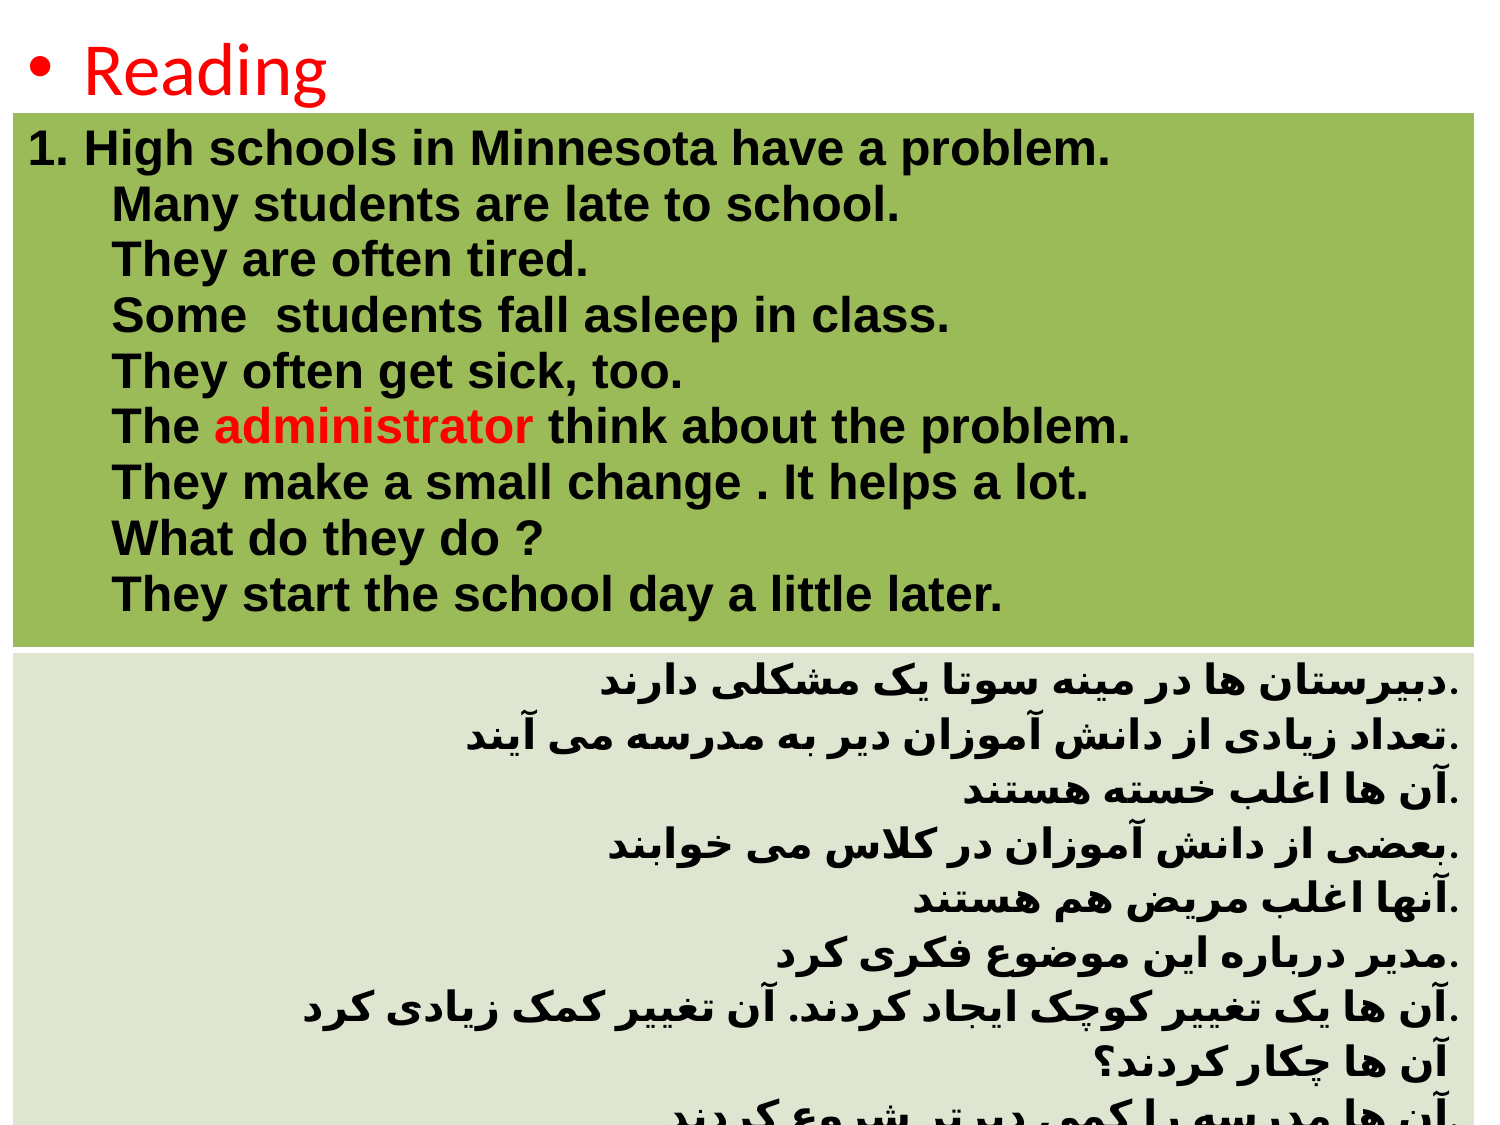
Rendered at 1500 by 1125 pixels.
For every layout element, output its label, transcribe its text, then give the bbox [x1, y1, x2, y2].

table_header High schools in Minnesota have a problem. Many students are late to school. They are often tired. Some students fall asleep in class. They often get sick, too. The administrator think about the problem. They make a small change . It helps a lot. What do they do ? They start the school day a little later. [13, 113, 1474, 647]
table_cell دبیرستان ها در مینه سوتا یک مشکلی دارند. تعداد زیادی از دانش آموزان دیر به مدرسه می آیند. آن ها اغلب خسته هستند. بعضی از دانش آموزان در کلاس می خوابند. آنها اغلب مریض هم هستند. مدیر درباره این موضوع فکری کرد. آن ها یک تغییر کوچک ایجاد کردند. آن تغییر کمک زیادی کرد. آن ها چکار کردند؟ آن ها مدرسه را کمی دیرتر شروع کردند. [13, 653, 1474, 1125]
list Reading [12, 12, 1488, 1113]
